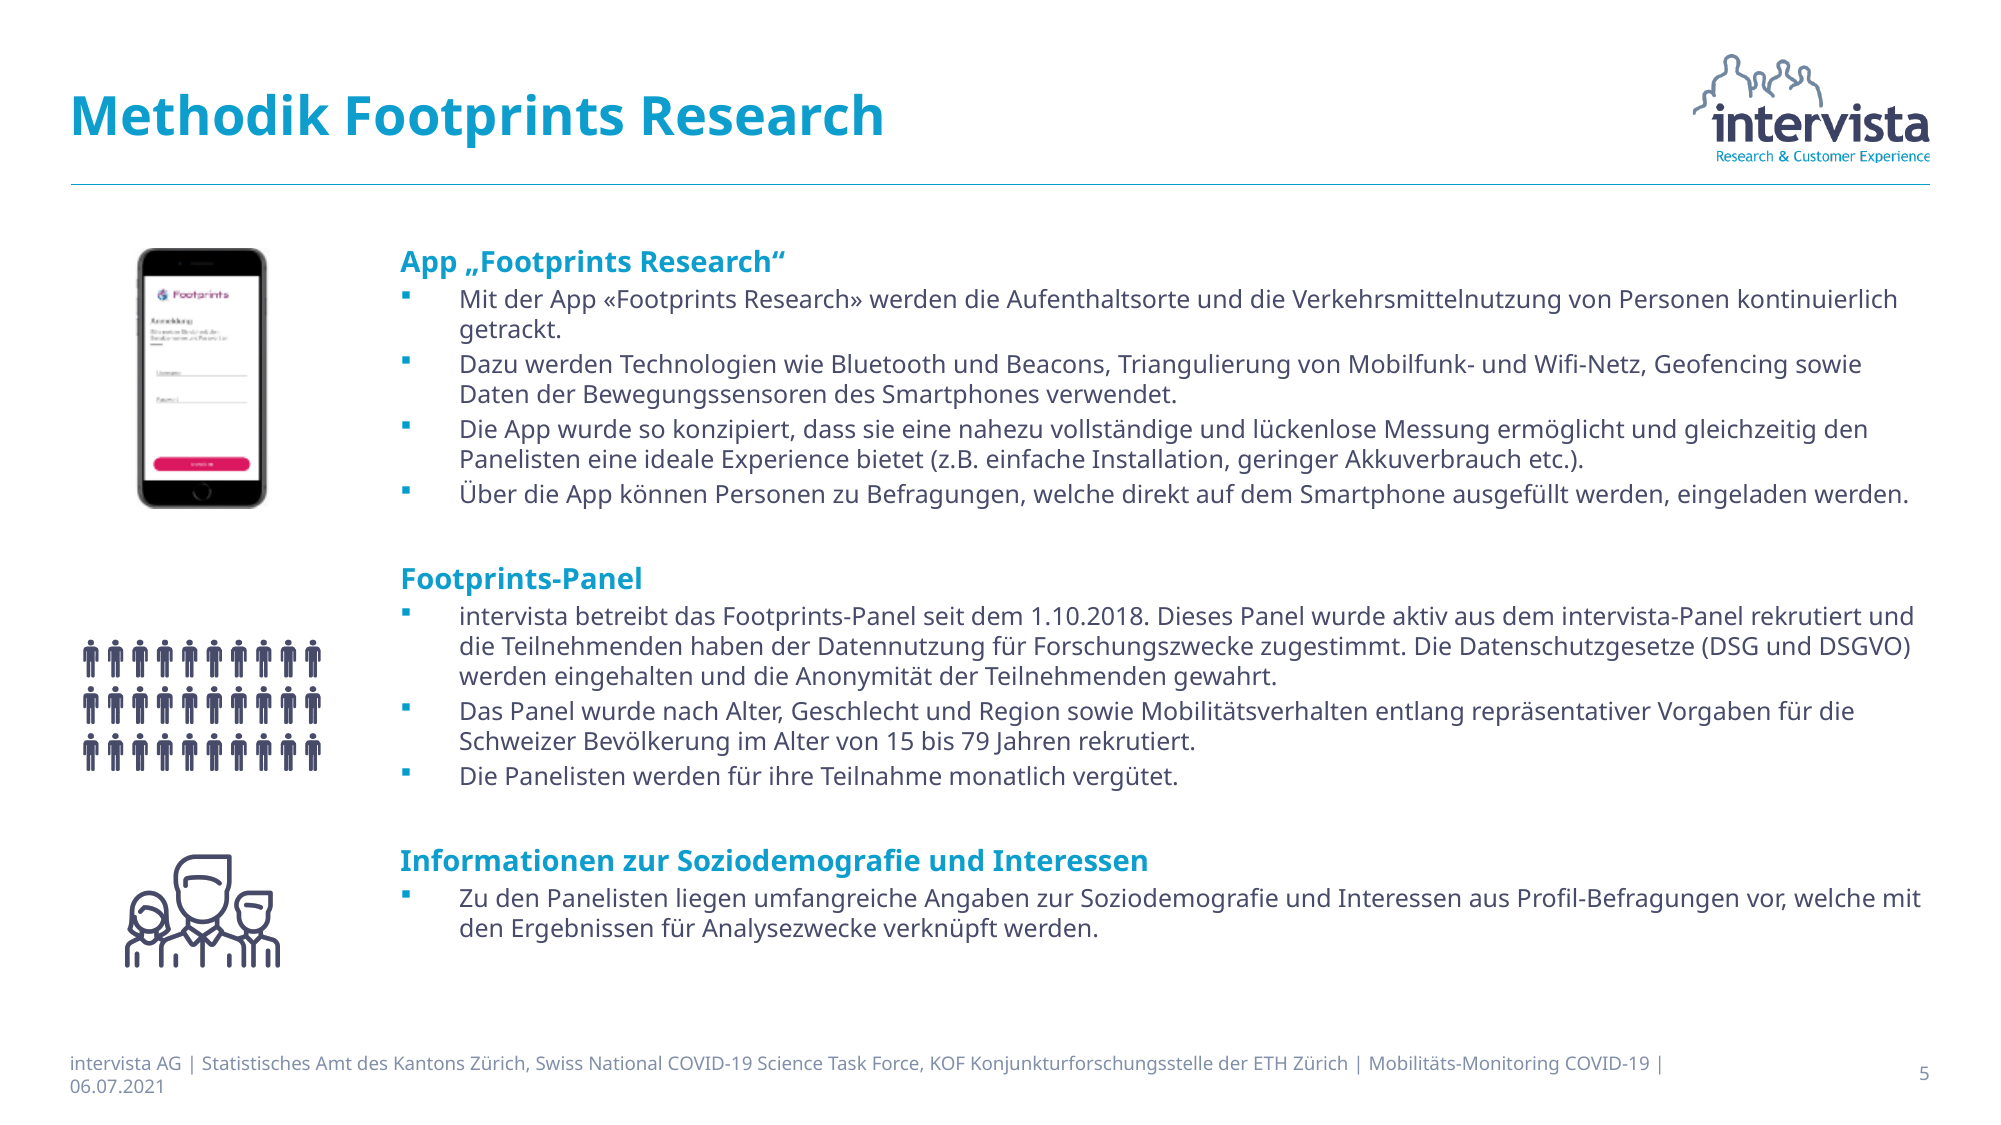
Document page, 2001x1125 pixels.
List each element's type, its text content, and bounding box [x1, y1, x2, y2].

slide_number 5 [1629, 1035, 1945, 1114]
picture [78, 633, 325, 776]
title Methodik Footprints Research [54, 43, 1630, 185]
footer intervista AG | Statistisches Amt des Kantons Zürich, Swiss National COVID-19 Science Task Force, KOF Konjunkturforschungsstelle der ETH Zürich | Mobilitäts-Monitoring COVID-19 | 06.07.2021 [54, 1035, 1629, 1114]
text_box App „Footprints Research“ Mit der App «Footprints Research» werden die Aufenthaltsorte und die Verkehrsmittelnutzung von Personen kontinuierlich getrackt. Dazu werden Technologien wie Bluetooth und Beacons, Triangulierung von Mobilfunk- und Wifi-Netz, Geofencing sowie Daten der Bewegungssensoren des Smartphones verwendet. Die App wurde so konzipiert, dass sie eine nahezu vollständige und lückenlose Messung ermöglicht und gleichzeitig den Panelisten eine ideale Experience bietet (z.B. einfache Installation, geringer Akkuverbrauch etc.). Über die App können Personen zu Befragungen, welche direkt auf dem Smartphone ausgefüllt werden, eingeladen werden. Footprints-Panel intervista betreibt das Footprints-Panel seit dem 1.10.2018. Dieses Panel wurde aktiv aus dem intervista-Panel rekrutiert und die Teilnehmenden haben der Datennutzung für Forschungszwecke zugestimmt. Die Datenschutzgesetze (DSG und DSGVO) werden eingehalten und die Anonymität der Teilnehmenden gewahrt. Das Panel wurde nach Alter, Geschlecht und Region sowie Mobilitätsverhalten entlang repräsentativer Vorgaben für die Schweizer Bevölkerung im Alter von 15 bis 79 Jahren rekrutiert. Die Panelisten werden für ihre Teilnahme monatlich vergütet. Informationen zur Soziodemografie und Interessen Zu den Panelisten liegen umfangreiche Angaben zur Soziodemografie und Interessen aus Profil-Befragungen vor, welche mit den Ergebnissen für Analysezwecke verknüpft werden. [385, 236, 1946, 940]
picture [133, 248, 270, 509]
picture [125, 833, 280, 989]
